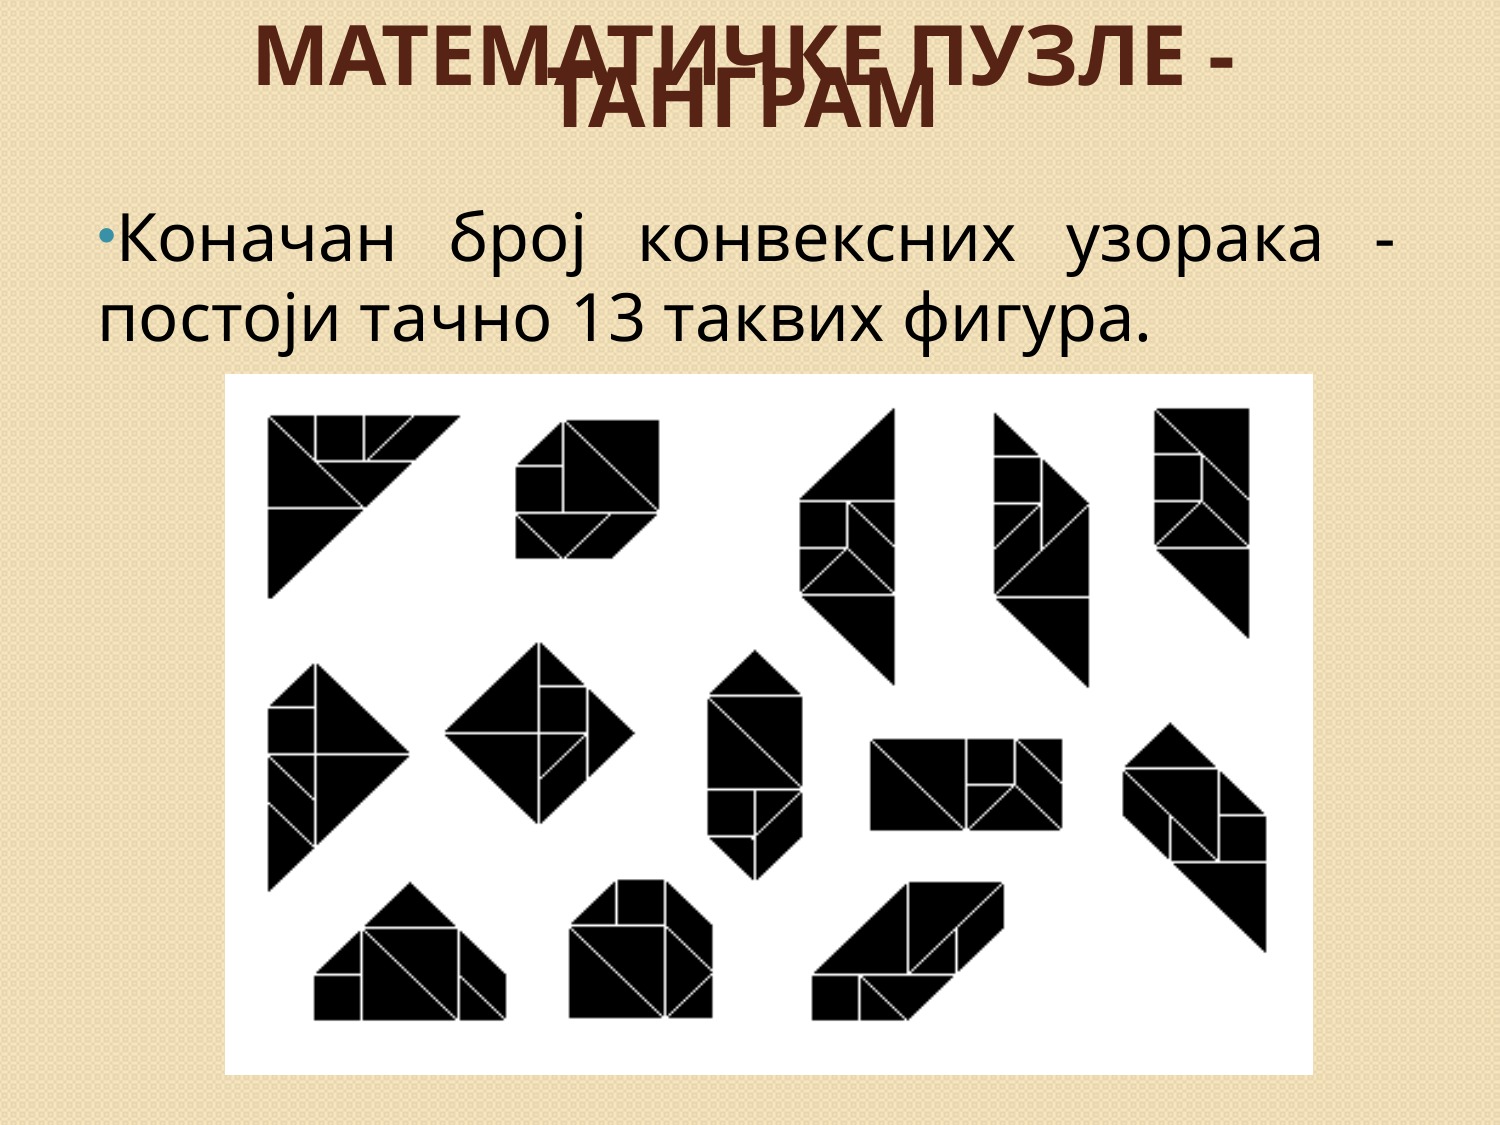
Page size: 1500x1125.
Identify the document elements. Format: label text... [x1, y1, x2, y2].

picture [224, 374, 1313, 1076]
title Математичке пузле - танграм [75, 37, 1413, 152]
list Коначан број конвексних узорака - постоји тачно 13 таквих фигура. [75, 187, 1413, 350]
